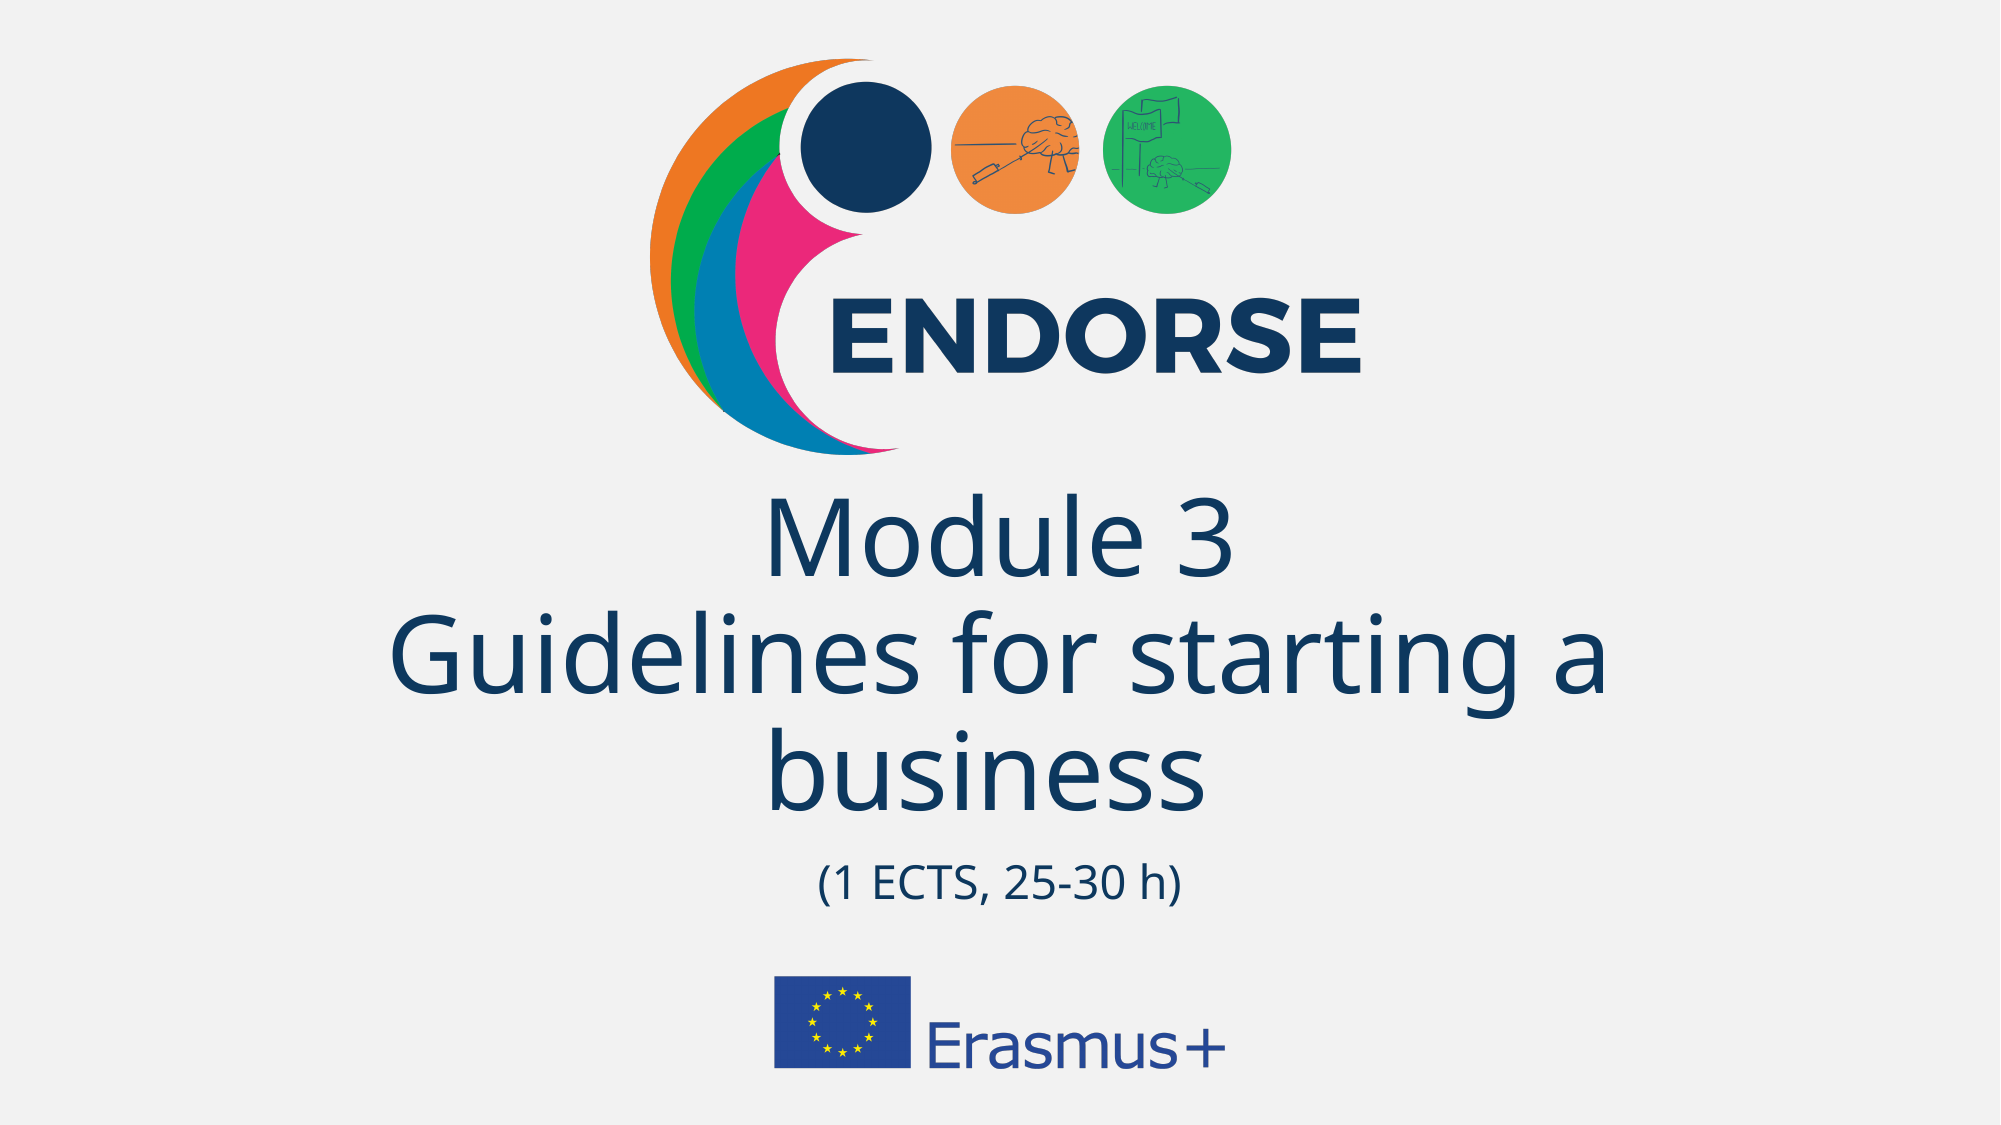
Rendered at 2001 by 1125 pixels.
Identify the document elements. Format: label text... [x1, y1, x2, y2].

picture [774, 976, 1225, 1069]
picture [588, 0, 1412, 514]
subtitle (1 ECTS, 25-30 h) [249, 851, 1750, 918]
title Module 3 Guidelines for starting a business [200, 475, 1800, 842]
